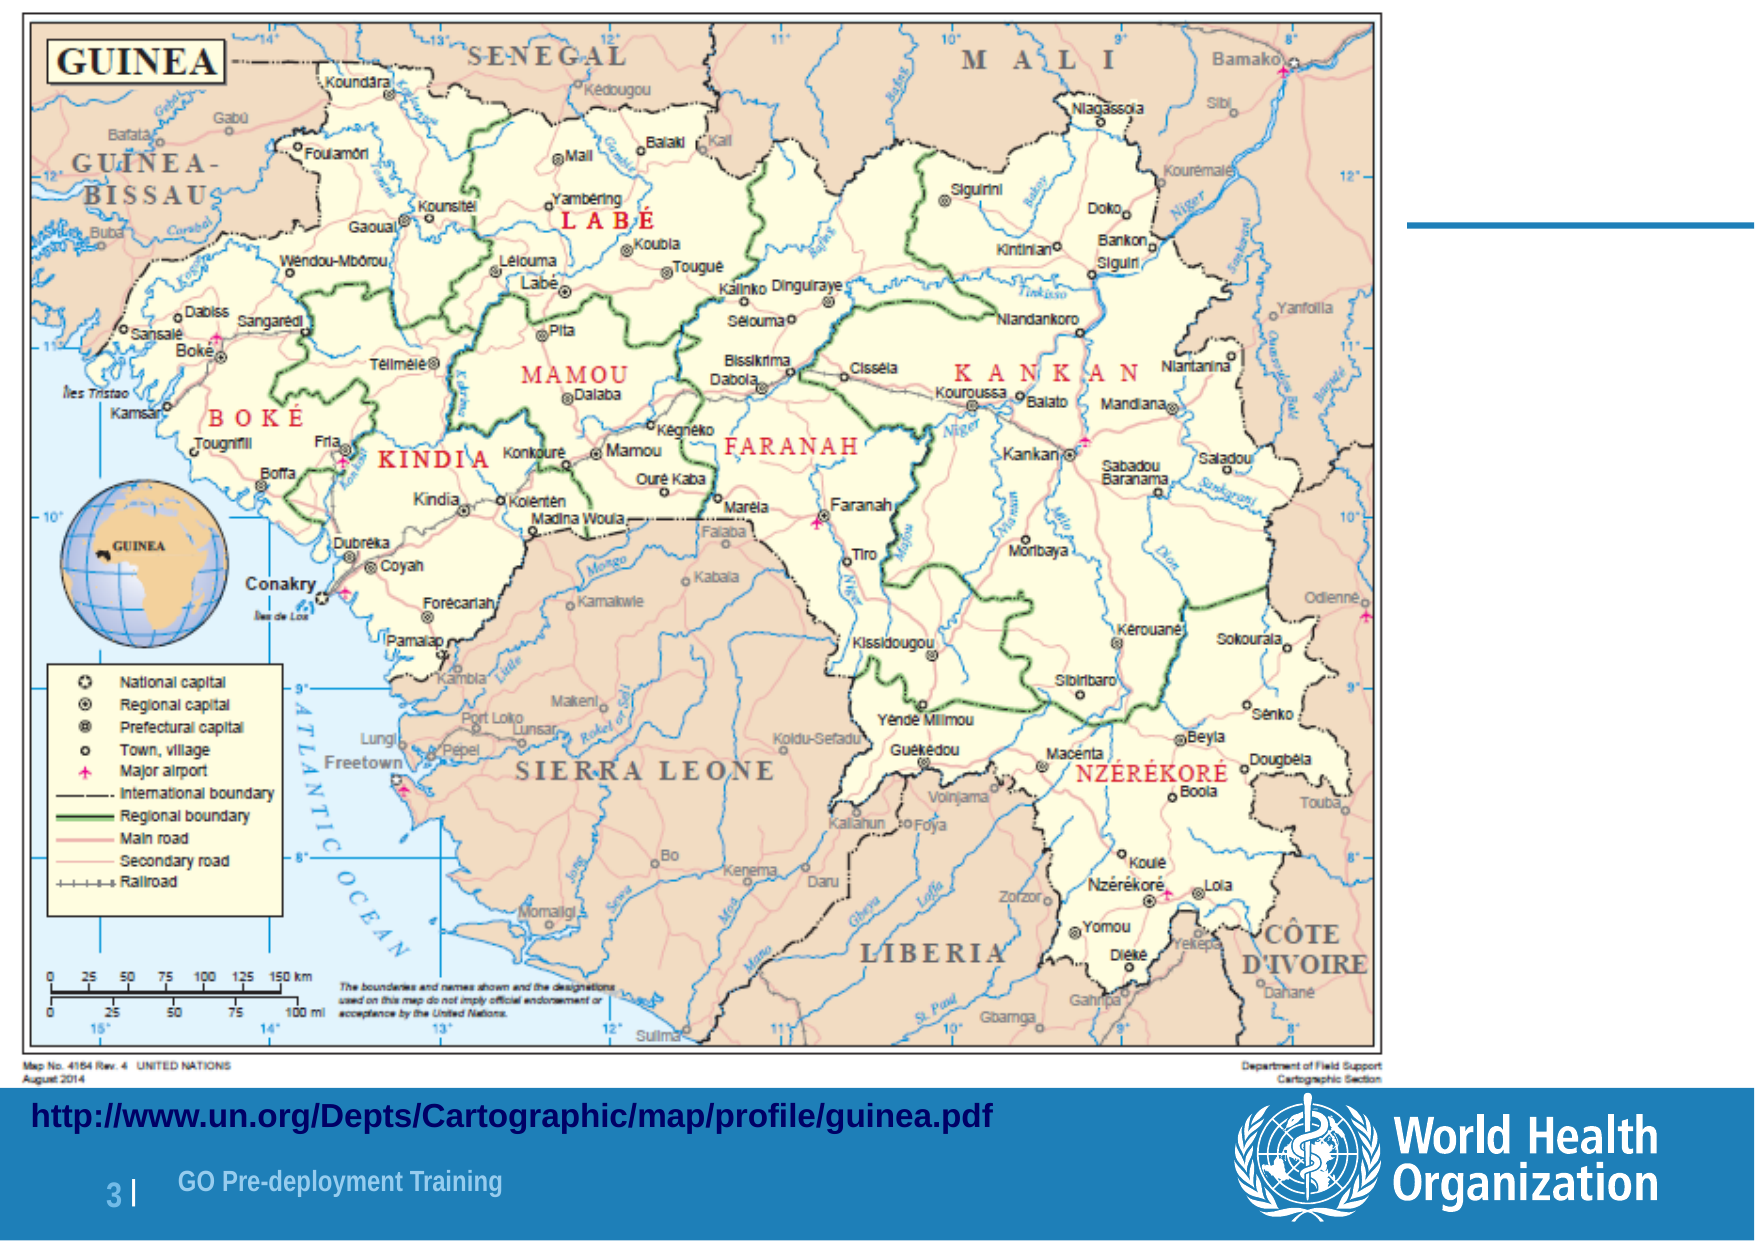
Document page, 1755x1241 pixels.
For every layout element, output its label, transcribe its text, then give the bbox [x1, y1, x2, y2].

text_box http://www.un.org/Depts/Cartographic/map/profile/guinea.pdf [15, 1086, 1436, 1142]
picture [0, 0, 1407, 1087]
